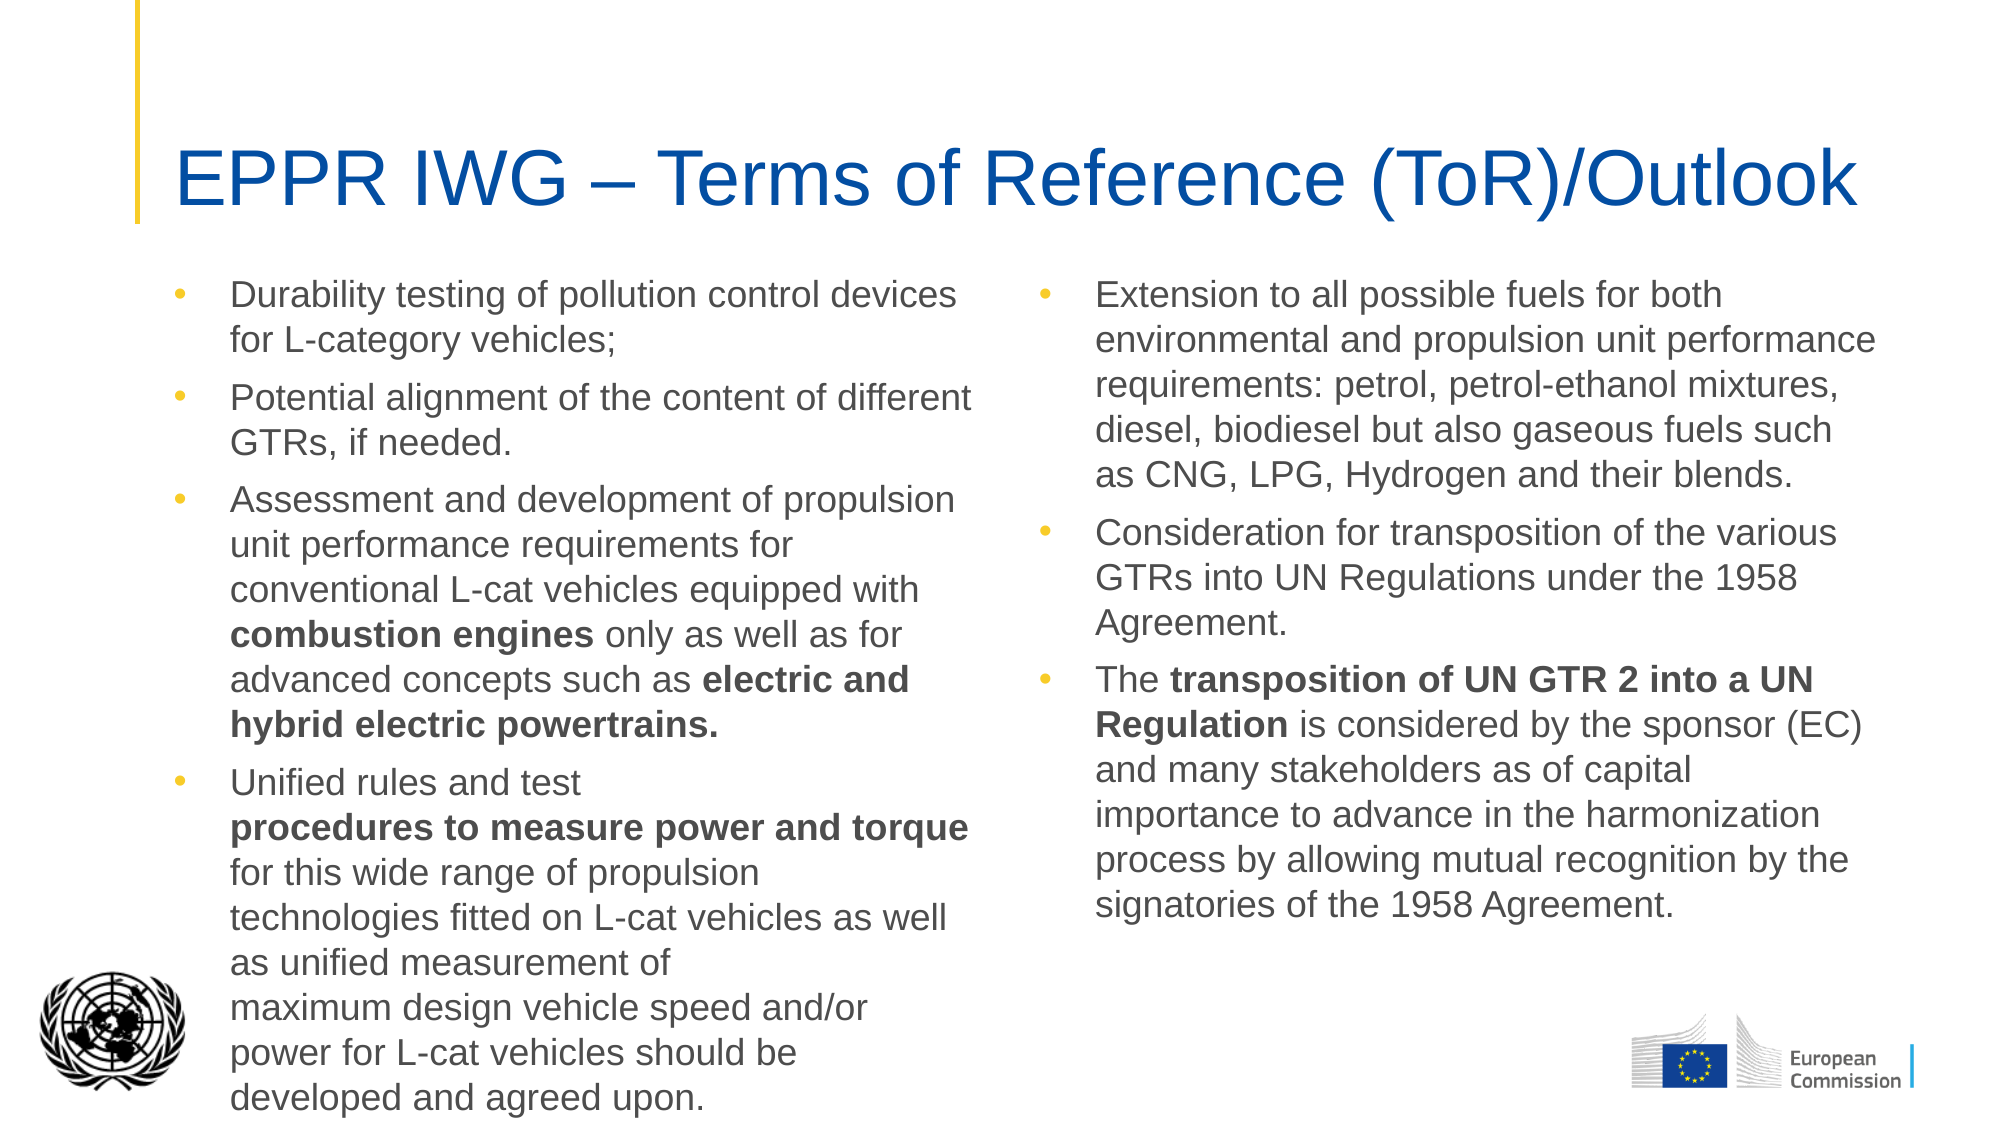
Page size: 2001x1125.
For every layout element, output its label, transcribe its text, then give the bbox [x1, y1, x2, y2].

list Extension to all possible fuels for both environmental and propulsion unit performance requirements: petrol, petrol-ethanol mixtures, diesel, biodiesel but also gaseous fuels such as CNG, LPG, Hydrogen and their blends. Consideration for transposition of the various GTRs into UN Regulations under the 1958 Agreement. The transposition of UN GTR 2 into a UN Regulation is considered by the sponsor (EC) and many stakeholders as of capital importance to advance in the harmonization process by allowing mutual recognition by the signatories of the 1958 Agreement. [1023, 263, 1897, 948]
title EPPR IWG – Terms of Reference (ToR)/Outlook [159, 94, 1935, 223]
list Durability testing of pollution control devices for L-category vehicles; Potential alignment of the content of different GTRs, if needed. Assessment and development of propulsion unit performance requirements for conventional L-cat vehicles equipped with combustion engines only as well as for advanced concepts such as electric and hybrid electric powertrains. Unified rules and test procedures to measure power and torque for this wide range of propulsion technologies fitted on L-cat vehicles as well as unified measurement of maximum design vehicle speed and/or power for L-cat vehicles should be developed and agreed upon. [158, 263, 989, 1085]
picture [1631, 1013, 1915, 1091]
picture [36, 969, 189, 1095]
